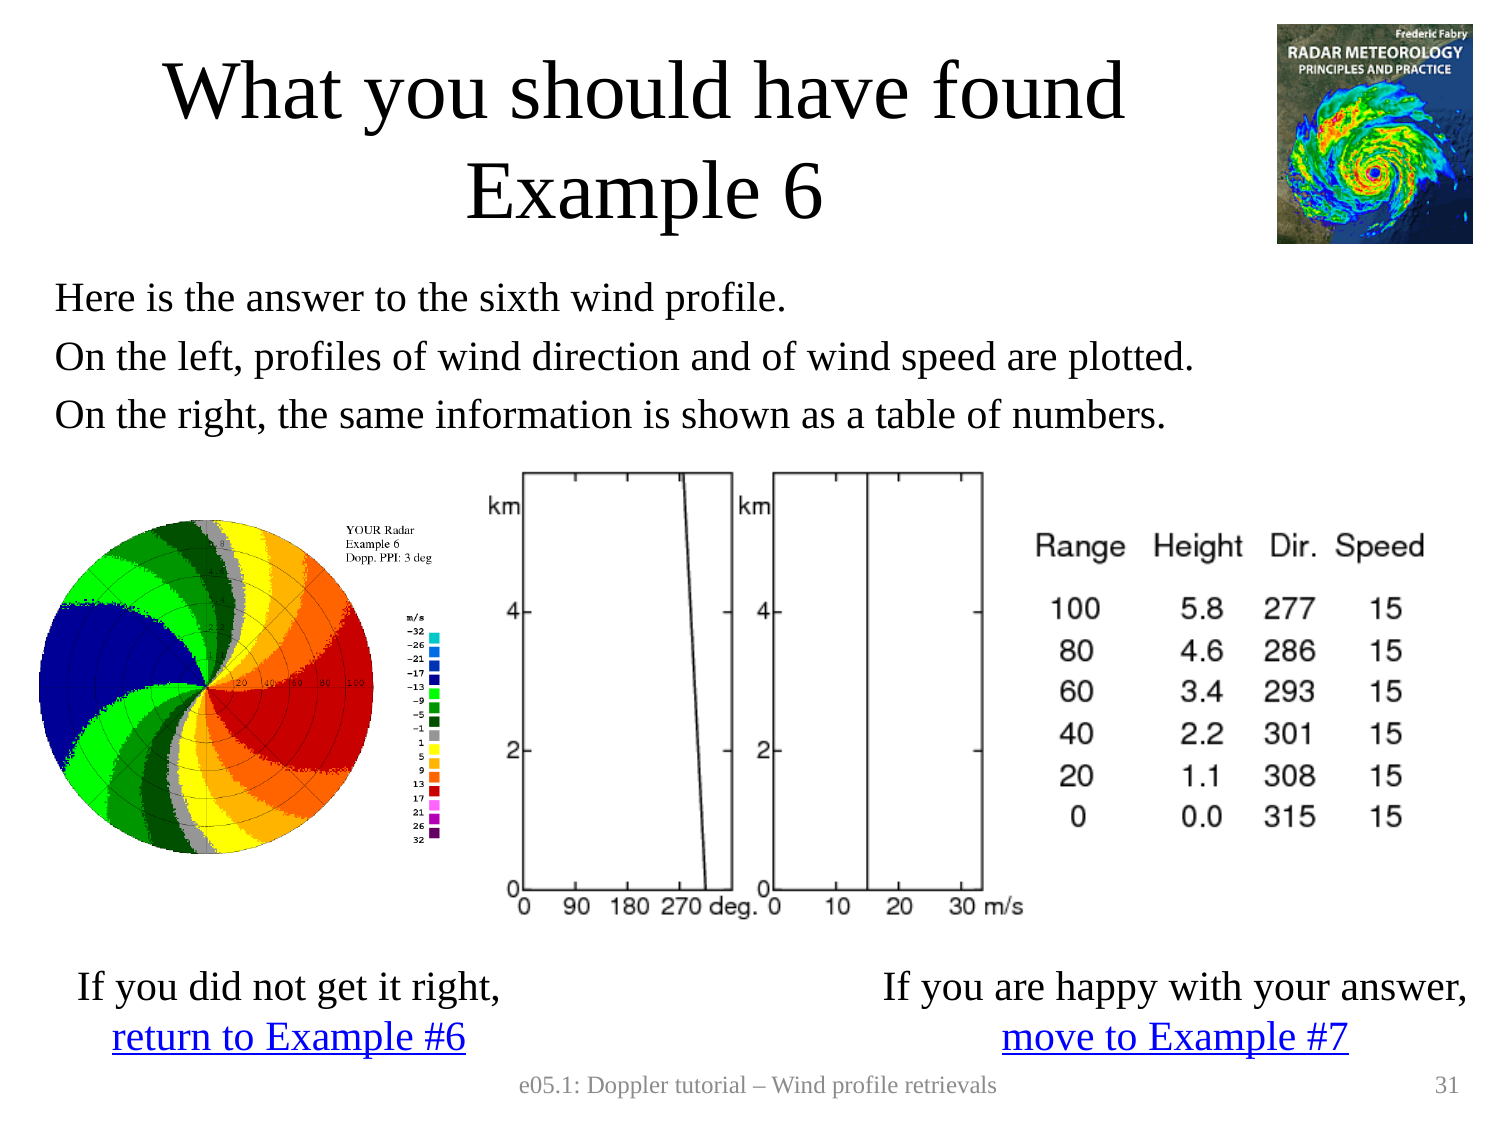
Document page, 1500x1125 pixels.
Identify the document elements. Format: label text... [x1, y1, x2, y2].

picture [488, 451, 1494, 933]
picture [39, 520, 440, 855]
text_box If you are happy with your answer, move to Example #7 [864, 951, 1487, 1078]
text_box If you did not get it right, return to Example #6 [41, 951, 537, 1078]
footer e05.1: Doppler tutorial – Wind profile retrievals [169, 1053, 1348, 1113]
picture [1277, 24, 1473, 244]
list Here is the answer to the sixth wind profile. On the left, profiles of wind direction and of wind speed are plotted. On the right, the same information is shown as a table of numbers. [39, 262, 1475, 453]
title What you should have found Example 6 [39, 26, 1250, 244]
slide_number 31 [1374, 1078, 1475, 1113]
